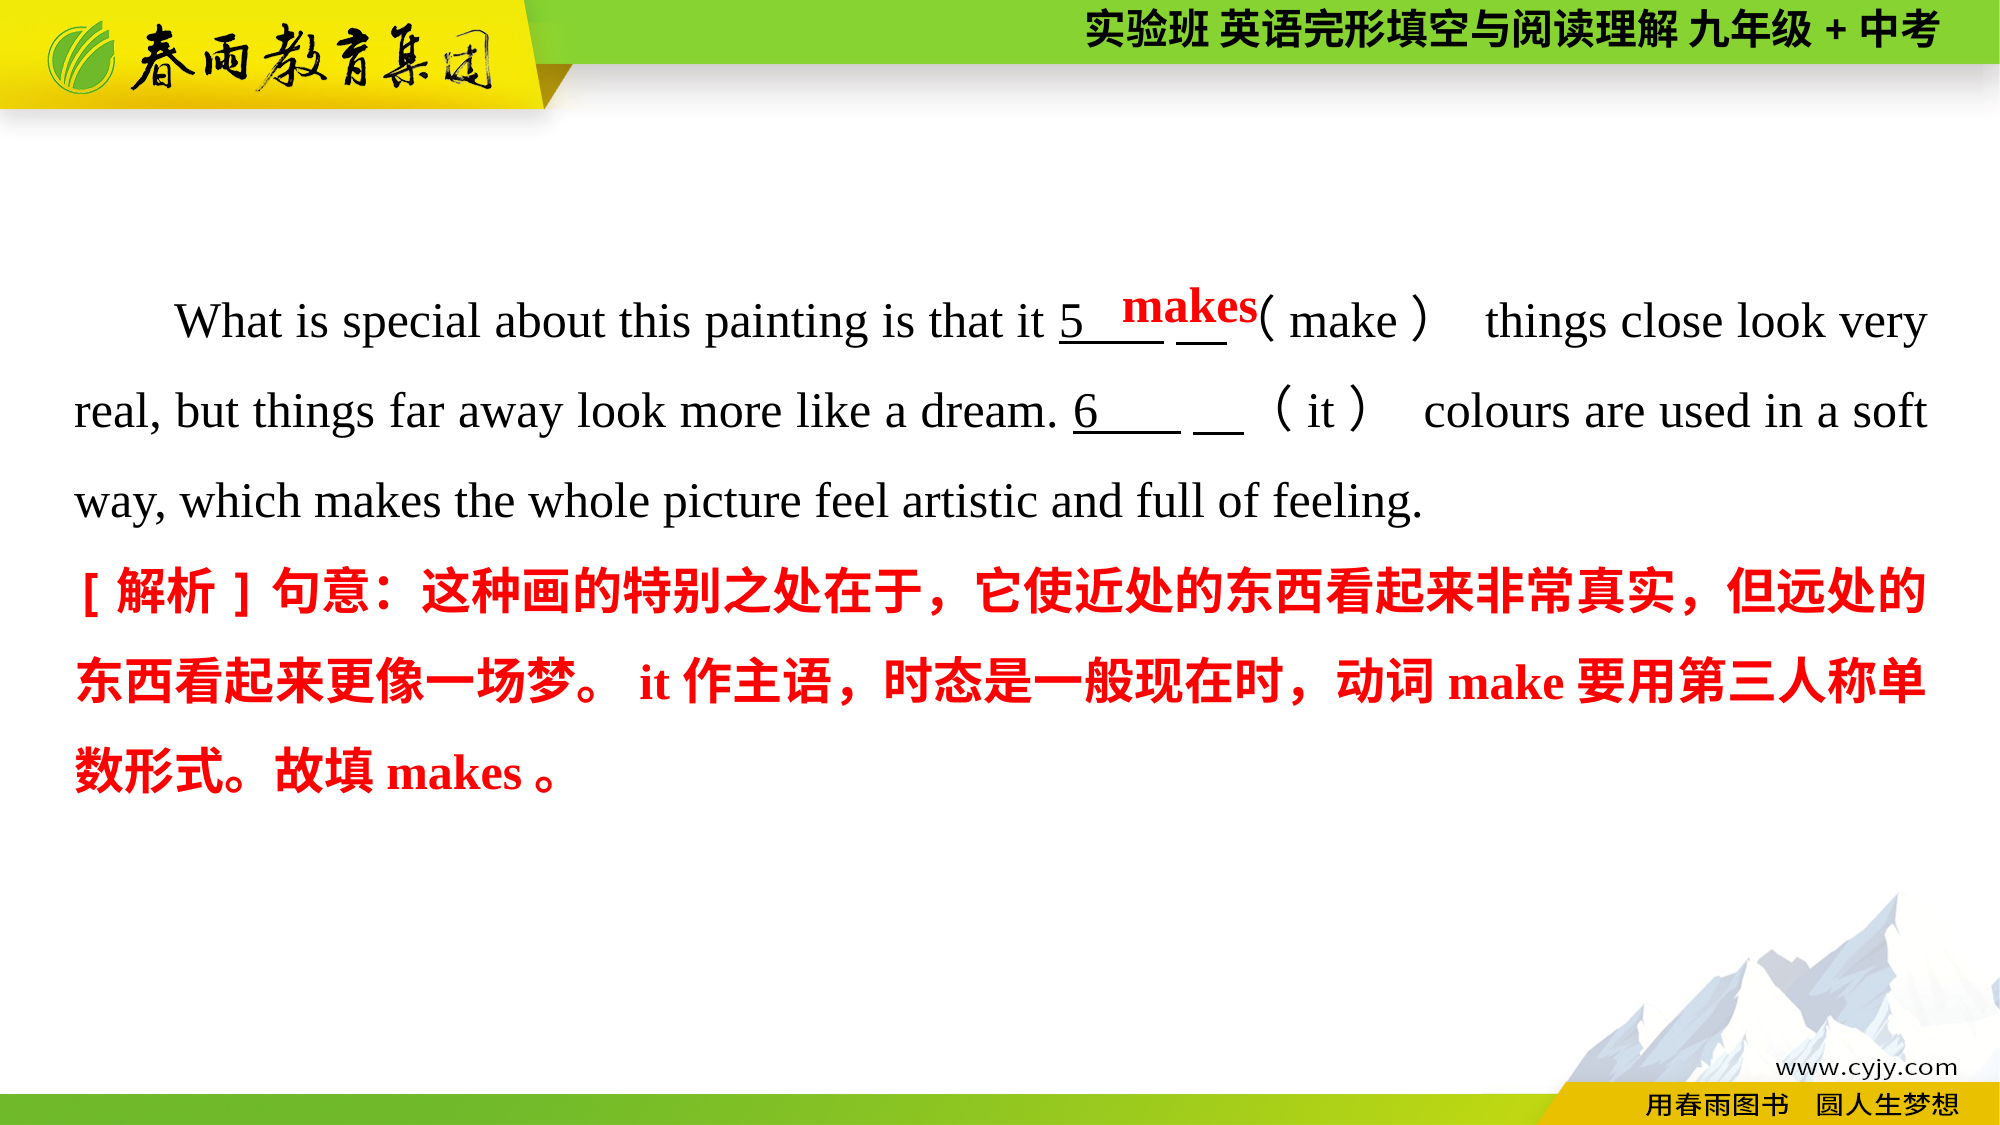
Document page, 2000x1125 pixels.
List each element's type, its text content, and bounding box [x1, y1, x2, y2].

picture [0, 0, 2000, 1125]
text_box [解析]句意：这种画的特别之处在于，它使近处的东西看起来非常真实，但远处的东西看起来更像一场梦。it作主语，时态是一般现在时，动词make要用第三人称单数形式。故填makes。 [59, 538, 1944, 808]
text_box makes [1107, 265, 1273, 341]
list What is special about this painting is that it 5 （make） things close look very real, but things far away look more like a dream. 6 （it） colours are used in a soft way, which makes the whole picture feel artistic and full of feeling. [59, 250, 1944, 538]
